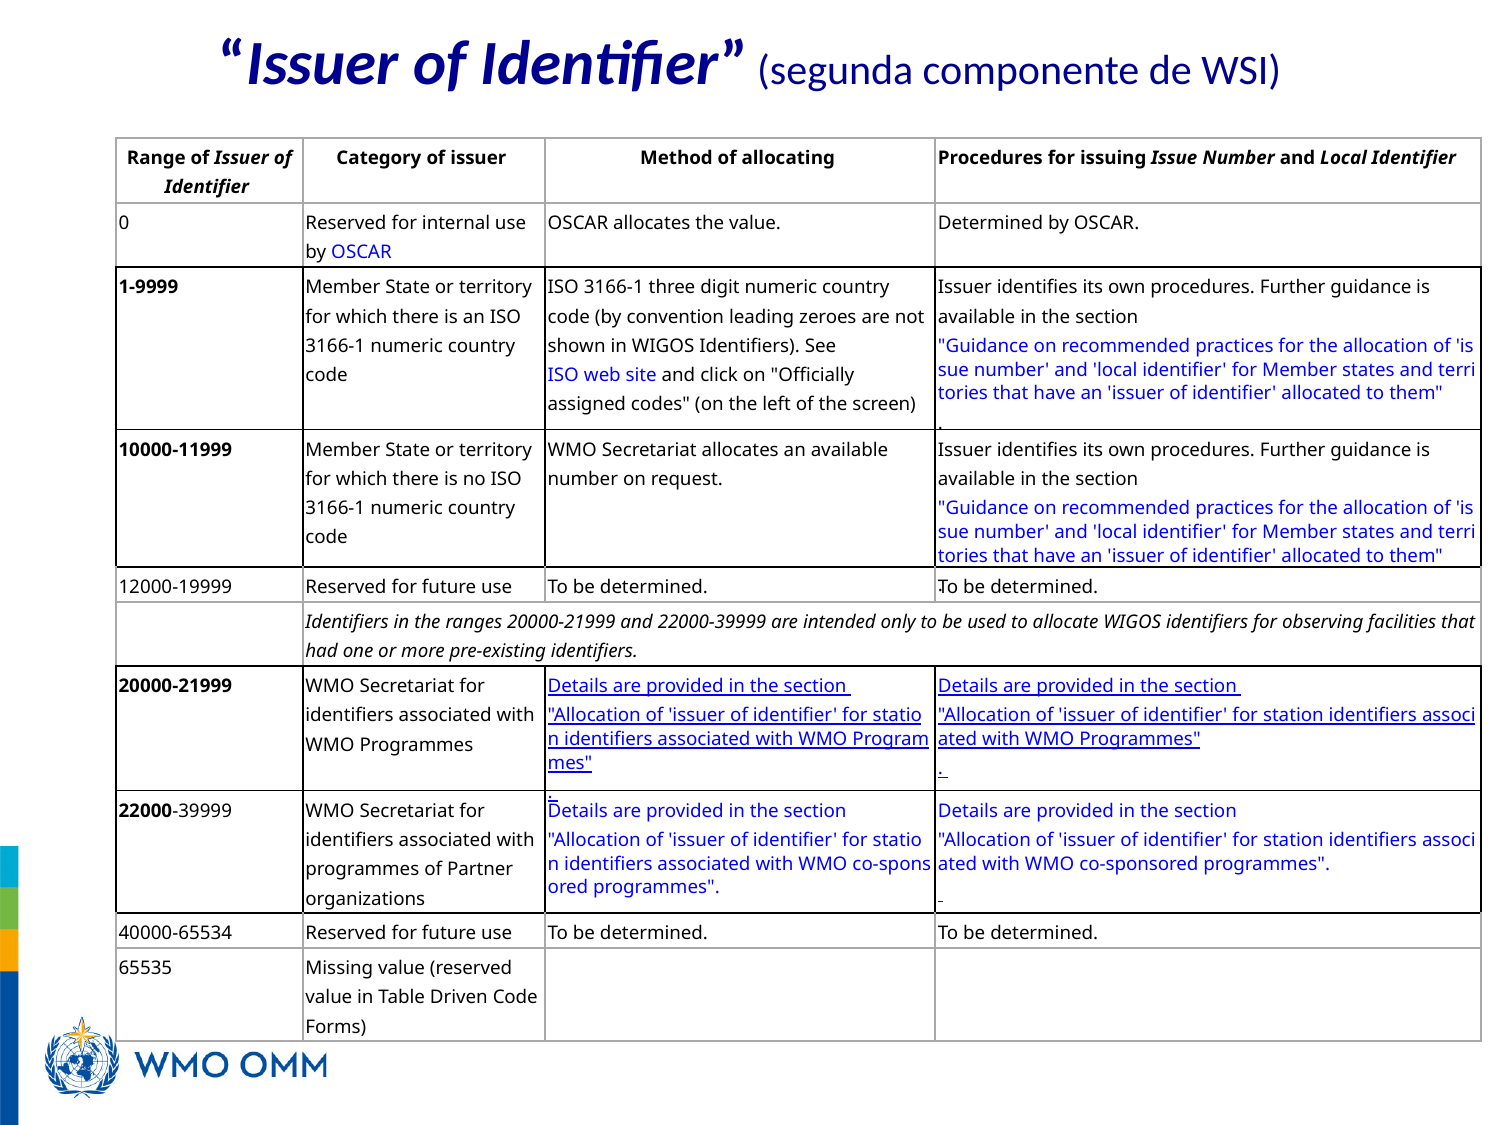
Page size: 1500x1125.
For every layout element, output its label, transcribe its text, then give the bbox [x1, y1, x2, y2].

table_cell Details are provided in the section "Allocation of 'issuer of identifier' for station identifiers associated with WMO co-sponsored programmes". [936, 791, 1480, 912]
table_cell Reserved for future use [304, 914, 544, 947]
table_cell 20000-21999 [117, 667, 302, 790]
table_cell To be determined. [936, 568, 1480, 601]
table_cell Issuer identifies its own procedures. Further guidance is available in the section "Guidance on recommended practices for the allocation of 'issue number' and 'local identifier' for Member states and territories that have an 'issuer of identifier' allocated to them". [936, 268, 1480, 429]
table_cell Reserved for future use [304, 568, 544, 601]
table_header Category of issuer [304, 139, 544, 202]
table_header Range of Issuer of Identifier [117, 139, 302, 202]
table_cell 12000-19999 [117, 568, 302, 601]
table_cell 65535 [117, 949, 302, 1040]
table_cell Details are provided in the section "Allocation of 'issuer of identifier' for station identifiers associated with WMO Programmes". [546, 667, 934, 790]
table_cell 40000-65534 [117, 914, 302, 947]
title “Issuer of Identifier” (segunda componente de WSI) [75, 13, 1425, 105]
table_cell Identifiers in the ranges 20000-21999 and 22000-39999 are intended only to be used to allocate WIGOS identifiers for observing facilities that had one or more pre-existing identifiers. [304, 603, 1480, 665]
table_cell 1-9999 [117, 268, 302, 429]
table_cell Issuer identifies its own procedures. Further guidance is available in the section "Guidance on recommended practices for the allocation of 'issue number' and 'local identifier' for Member states and territories that have an 'issuer of identifier' allocated to them". [936, 430, 1480, 566]
table_cell Determined by OSCAR. [936, 204, 1480, 266]
table_cell Details are provided in the section "Allocation of 'issuer of identifier' for station identifiers associated with WMO Programmes". [936, 667, 1480, 790]
table_cell Reserved for internal use by OSCAR [304, 204, 544, 266]
table_cell Missing value (reserved value in Table Driven Code Forms) [304, 949, 544, 1040]
table_header Method of allocating [546, 139, 934, 202]
picture [0, 845, 327, 1125]
table_cell [117, 603, 302, 665]
table_cell WMO Secretariat for identifiers associated with programmes of Partner organizations [304, 791, 544, 912]
table_cell OSCAR allocates the value. [546, 204, 934, 266]
table_cell [936, 949, 1480, 1040]
table_cell 10000-11999 [117, 430, 302, 566]
table_cell 0 [117, 204, 302, 266]
table_cell To be determined. [936, 914, 1480, 947]
table_cell Details are provided in the section "Allocation of 'issuer of identifier' for station identifiers associated with WMO co-sponsored programmes". [546, 791, 934, 912]
table_cell ISO 3166-1 three digit numeric country code (by convention leading zeroes are not shown in WIGOS Identifiers). See ISO web site and click on "Officially assigned codes" (on the left of the screen) [546, 268, 934, 429]
table_cell WMO Secretariat allocates an available number on request. [546, 430, 934, 566]
table_cell To be determined. [546, 568, 934, 601]
table_cell Member State or territory for which there is no ISO 3166-1 numeric country code [304, 430, 544, 566]
table_cell WMO Secretariat for identifiers associated with WMO Programmes [304, 667, 544, 790]
table_header Procedures for issuing Issue Number and Local Identifier [936, 139, 1480, 202]
table_cell Member State or territory for which there is an ISO 3166-1 numeric country code [304, 268, 544, 429]
table_cell 22000-39999 [117, 791, 302, 912]
table_cell [546, 949, 934, 1040]
table_cell To be determined. [546, 914, 934, 947]
